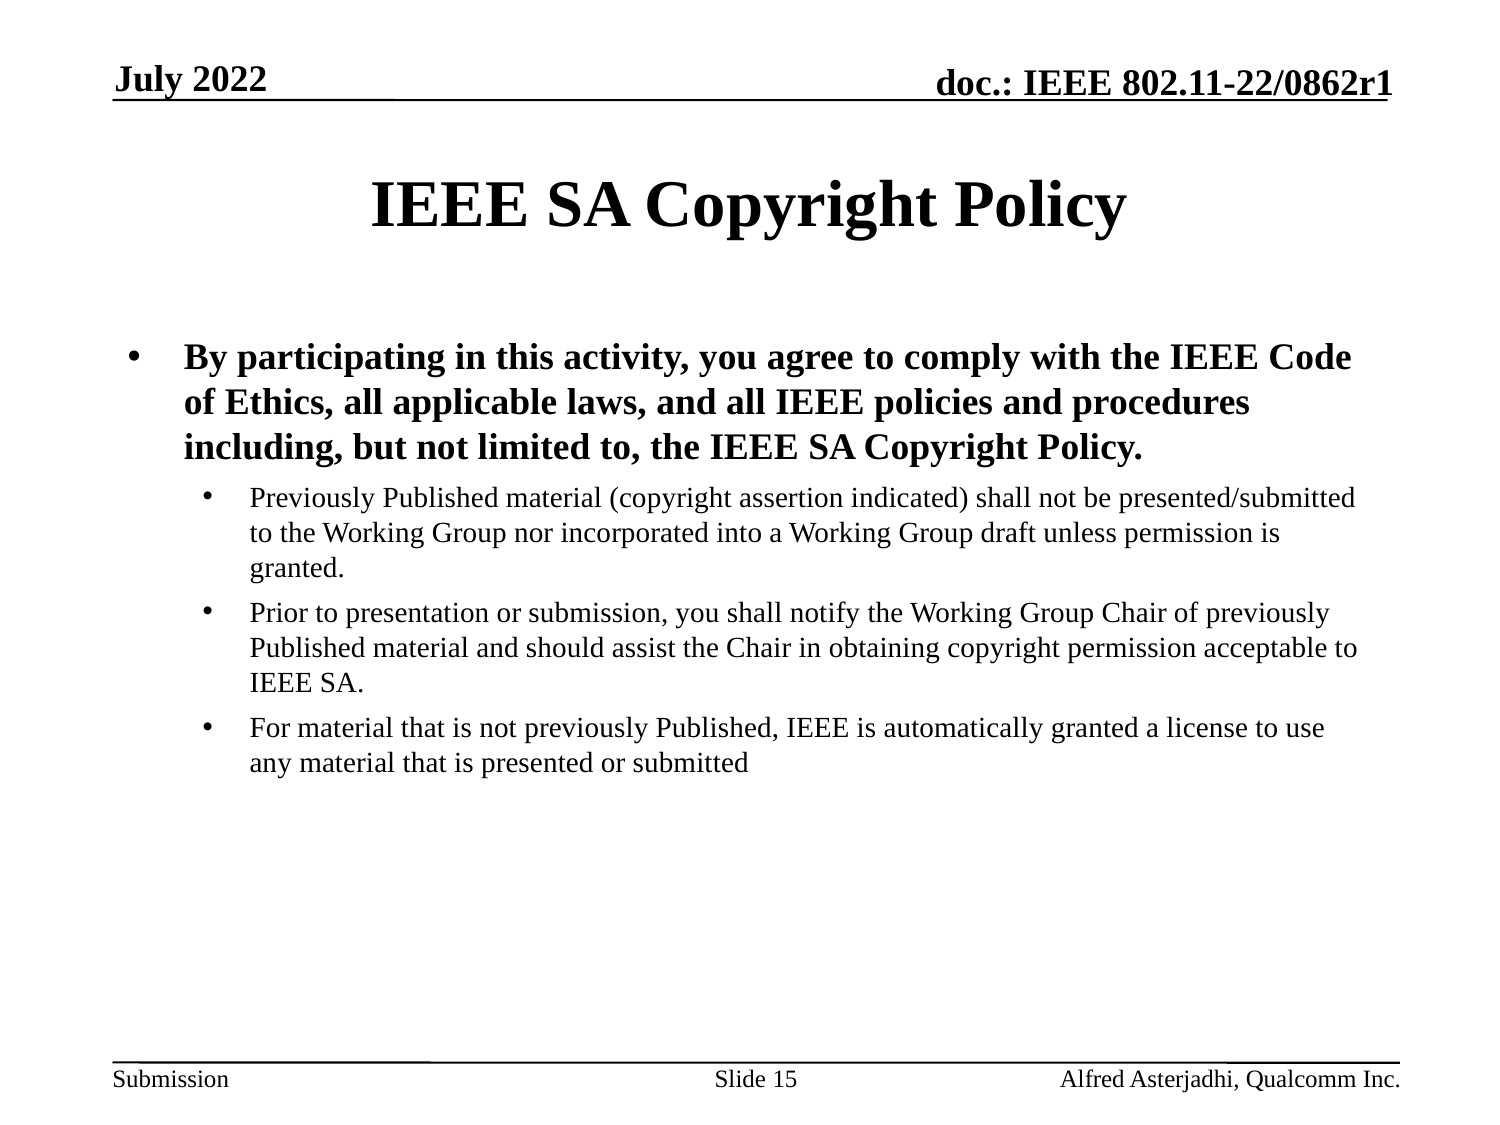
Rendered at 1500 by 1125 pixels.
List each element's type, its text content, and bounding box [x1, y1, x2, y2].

list By participating in this activity, you agree to comply with the IEEE Code of Ethics, all applicable laws, and all IEEE policies and procedures including, but not limited to, the IEEE SA Copyright Policy. Previously Published material (copyright assertion indicated) shall not be presented/submitted to the Working Group nor incorporated into a Working Group draft unless permission is granted. Prior to presentation or submission, you shall notify the Working Group Chair of previously Published material and should assist the Chair in obtaining copyright permission acceptable to IEEE SA. For material that is not previously Published, IEEE is automatically granted a license to use any material that is presented or submitted [112, 324, 1388, 1000]
slide_number Slide 15 [712, 1061, 800, 1123]
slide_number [114, 54, 423, 100]
footer Alfred Asterjadhi, Qualcomm Inc. [878, 1061, 1402, 1093]
title IEEE SA Copyright Policy [112, 112, 1388, 288]
